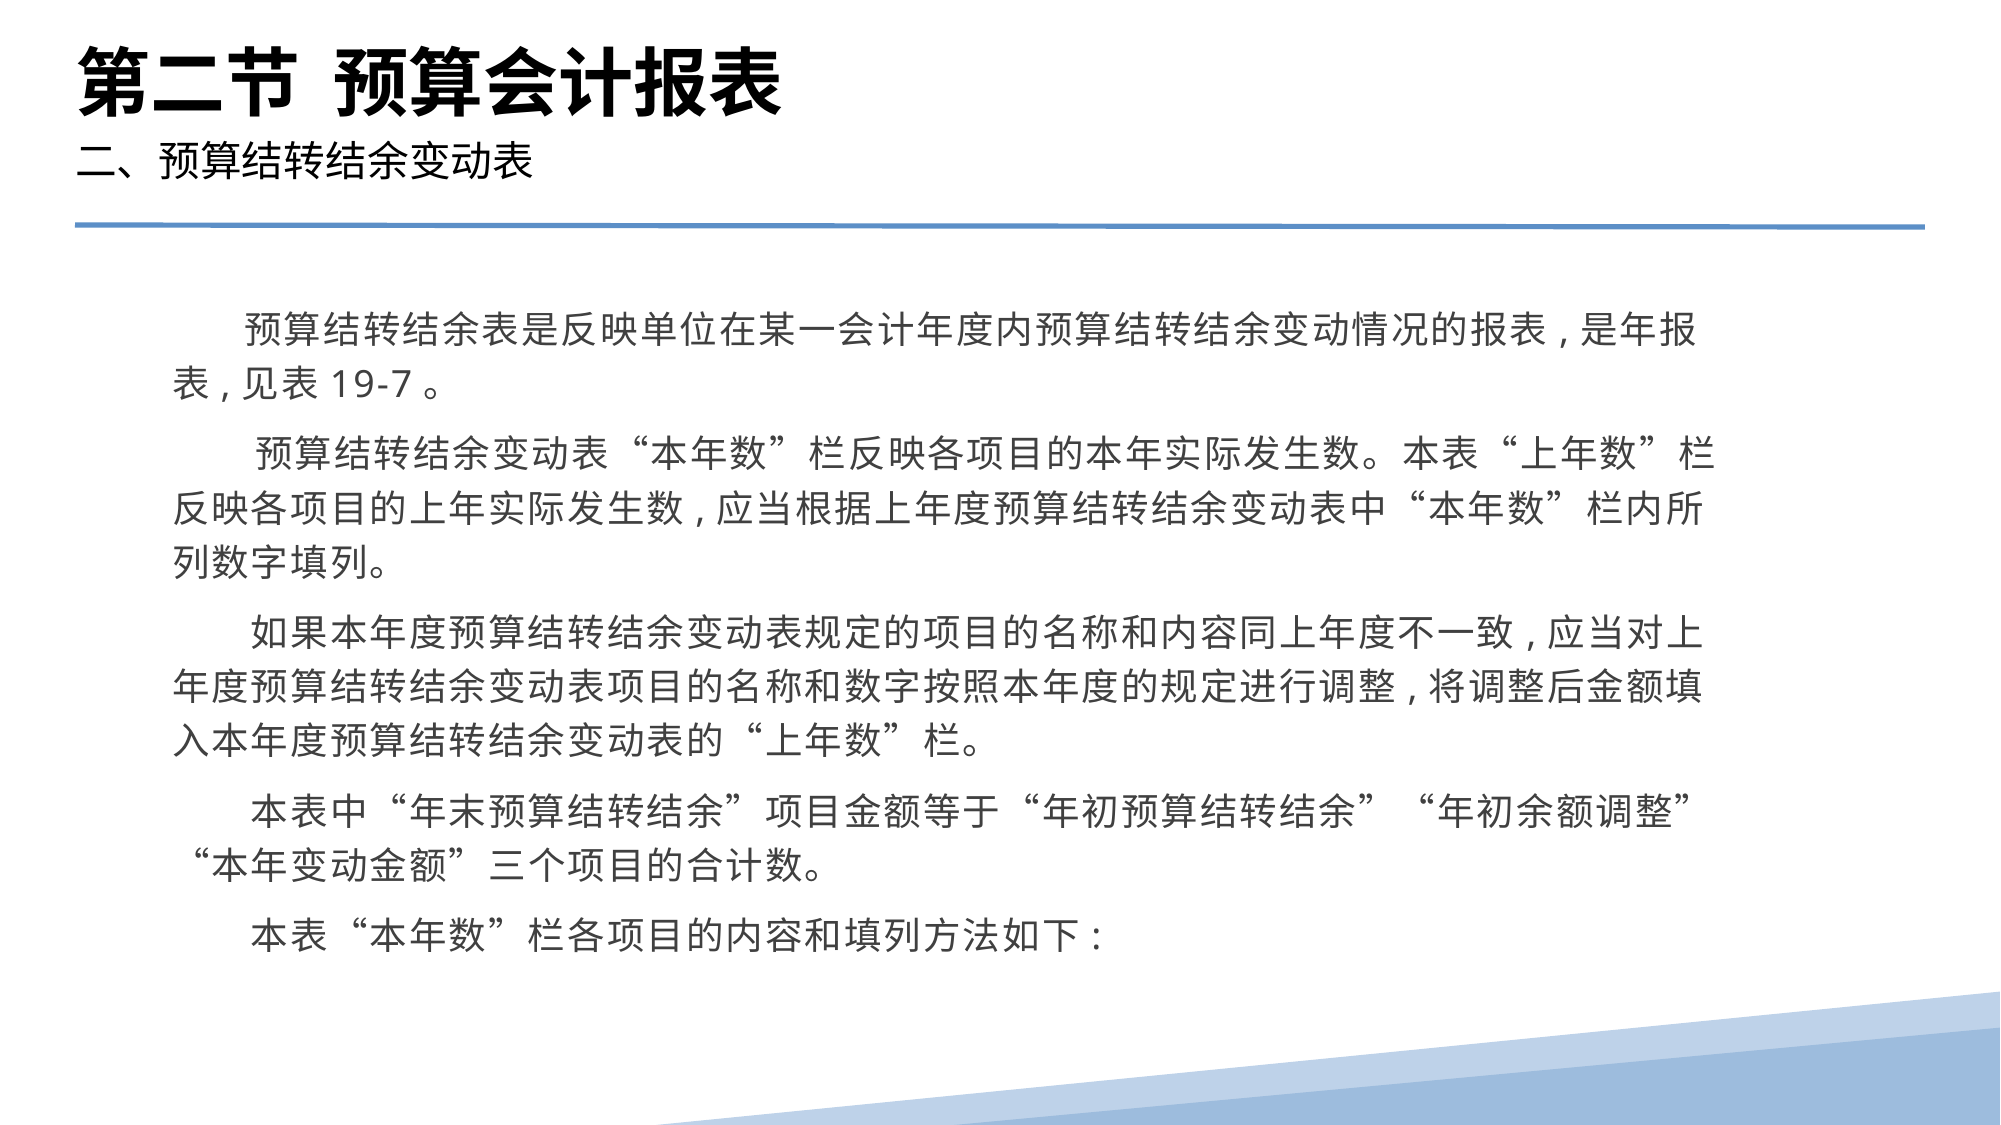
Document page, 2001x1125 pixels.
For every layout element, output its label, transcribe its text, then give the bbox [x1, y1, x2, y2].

text_box 第二节 预算会计报表 [75, 24, 1925, 124]
text_box 二、预算结转结余变动表 [75, 124, 1925, 200]
text_box 预算结转结余表是反映单位在某一会计年度内预算结转结余变动情况的报表,是年报表,见表19-7。 预算结转结余变动表“本年数”栏反映各项目的本年实际发生数。本表“上年数”栏反映各项目的上年实际发生数,应当根据上年度预算结转结余变动表中“本年数”栏内所列数字填列。 如果本年度预算结转结余变动表规定的项目的名称和内容同上年度不一致,应当对上年度预算结转结余变动表项目的名称和数字按照本年度的规定进行调整,将调整后金额填入本年度预算结转结余变动表的“上年数”栏。 本表中“年末预算结转结余”项目金额等于“年初预算结转结余”“年初余额调整”“本年变动金额”三个项目的合计数。 本表“本年数”栏各项目的内容和填列方法如下: [161, 243, 1740, 1012]
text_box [656, 991, 2000, 1125]
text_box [74, 224, 1925, 228]
